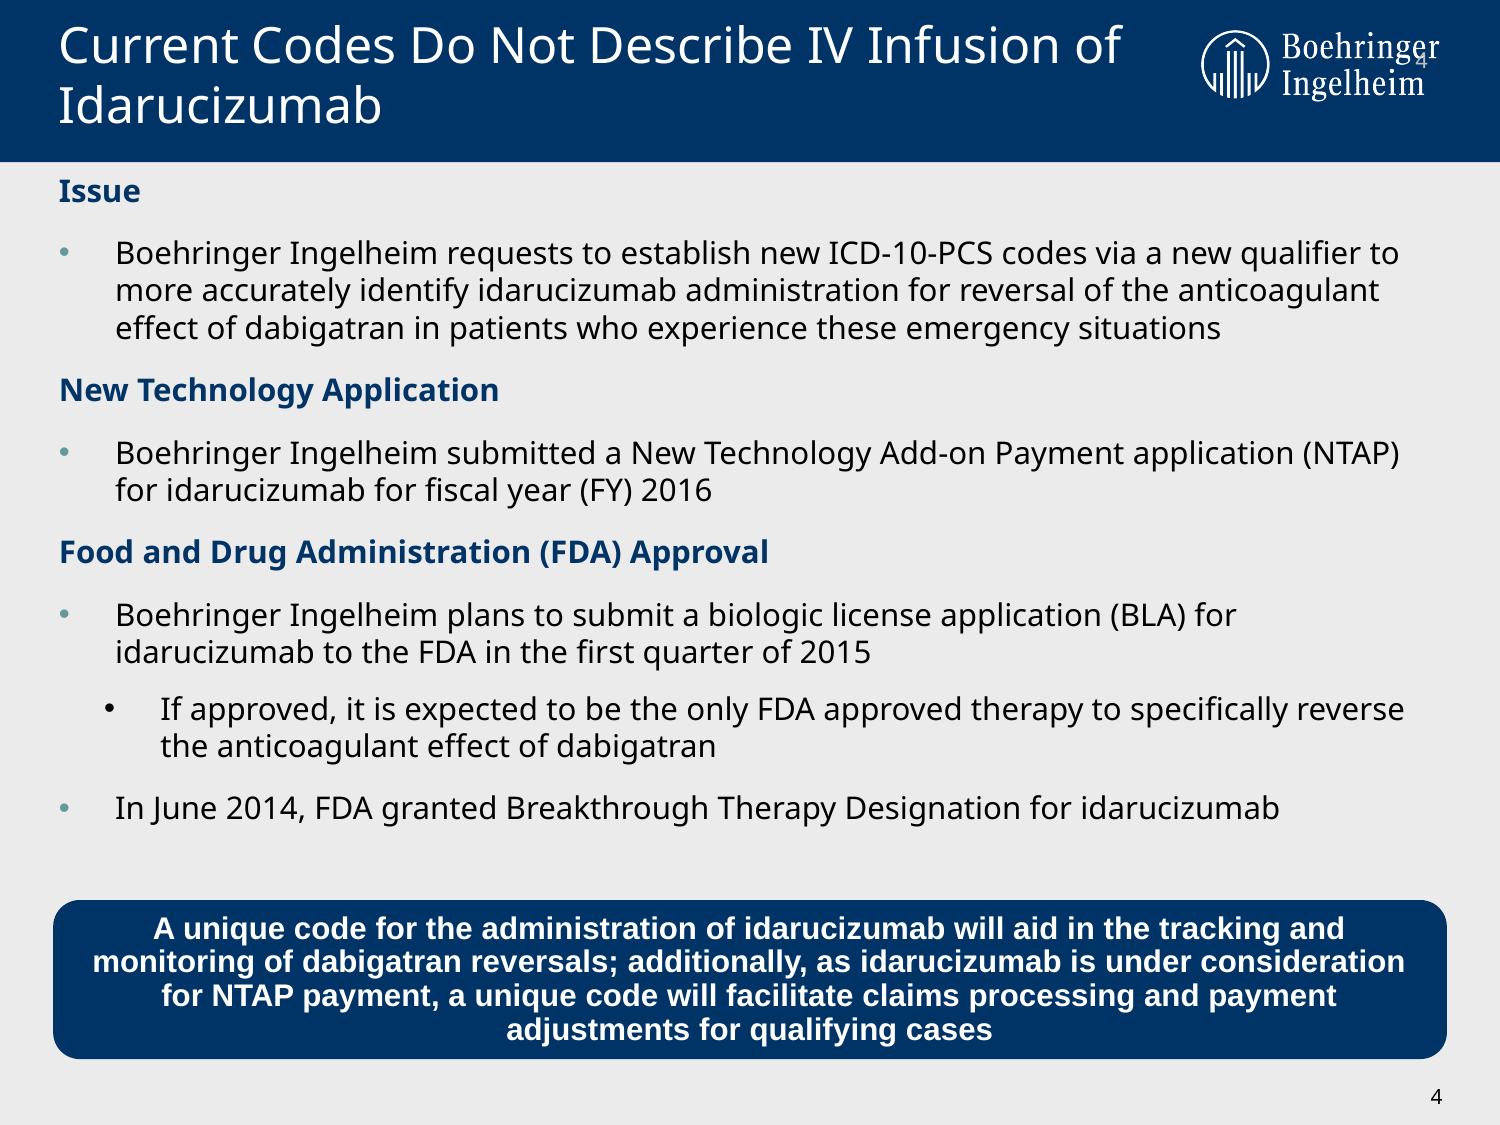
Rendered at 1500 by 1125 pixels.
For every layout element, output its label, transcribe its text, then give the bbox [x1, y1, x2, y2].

title Current Codes Do Not Describe IV Infusion of Idarucizumab [58, 17, 1172, 129]
text_box 4 [1278, 38, 1443, 81]
picture [1200, 29, 1441, 103]
text_box 4 [1294, 1083, 1443, 1113]
text_box A unique code for the administration of idarucizumab will aid in the tracking and monitoring of dabigatran reversals; additionally, as idarucizumab is under consideration for NTAP payment, a unique code will facilitate claims processing and payment adjustments for qualifying cases [51, 897, 1450, 1062]
list Issue Boehringer Ingelheim requests to establish new ICD-10-PCS codes via a new qualifier to more accurately identify idarucizumab administration for reversal of the anticoagulant effect of dabigatran in patients who experience these emergency situations New Technology Application Boehringer Ingelheim submitted a New Technology Add-on Payment application (NTAP) for idarucizumab for fiscal year (FY) 2016 Food and Drug Administration (FDA) Approval Boehringer Ingelheim plans to submit a biologic license application (BLA) for idarucizumab to the FDA in the first quarter of 2015 If approved, it is expected to be the only FDA approved therapy to specifically reverse the anticoagulant effect of dabigatran In June 2014, FDA granted Breakthrough Therapy Designation for idarucizumab [58, 170, 1443, 901]
